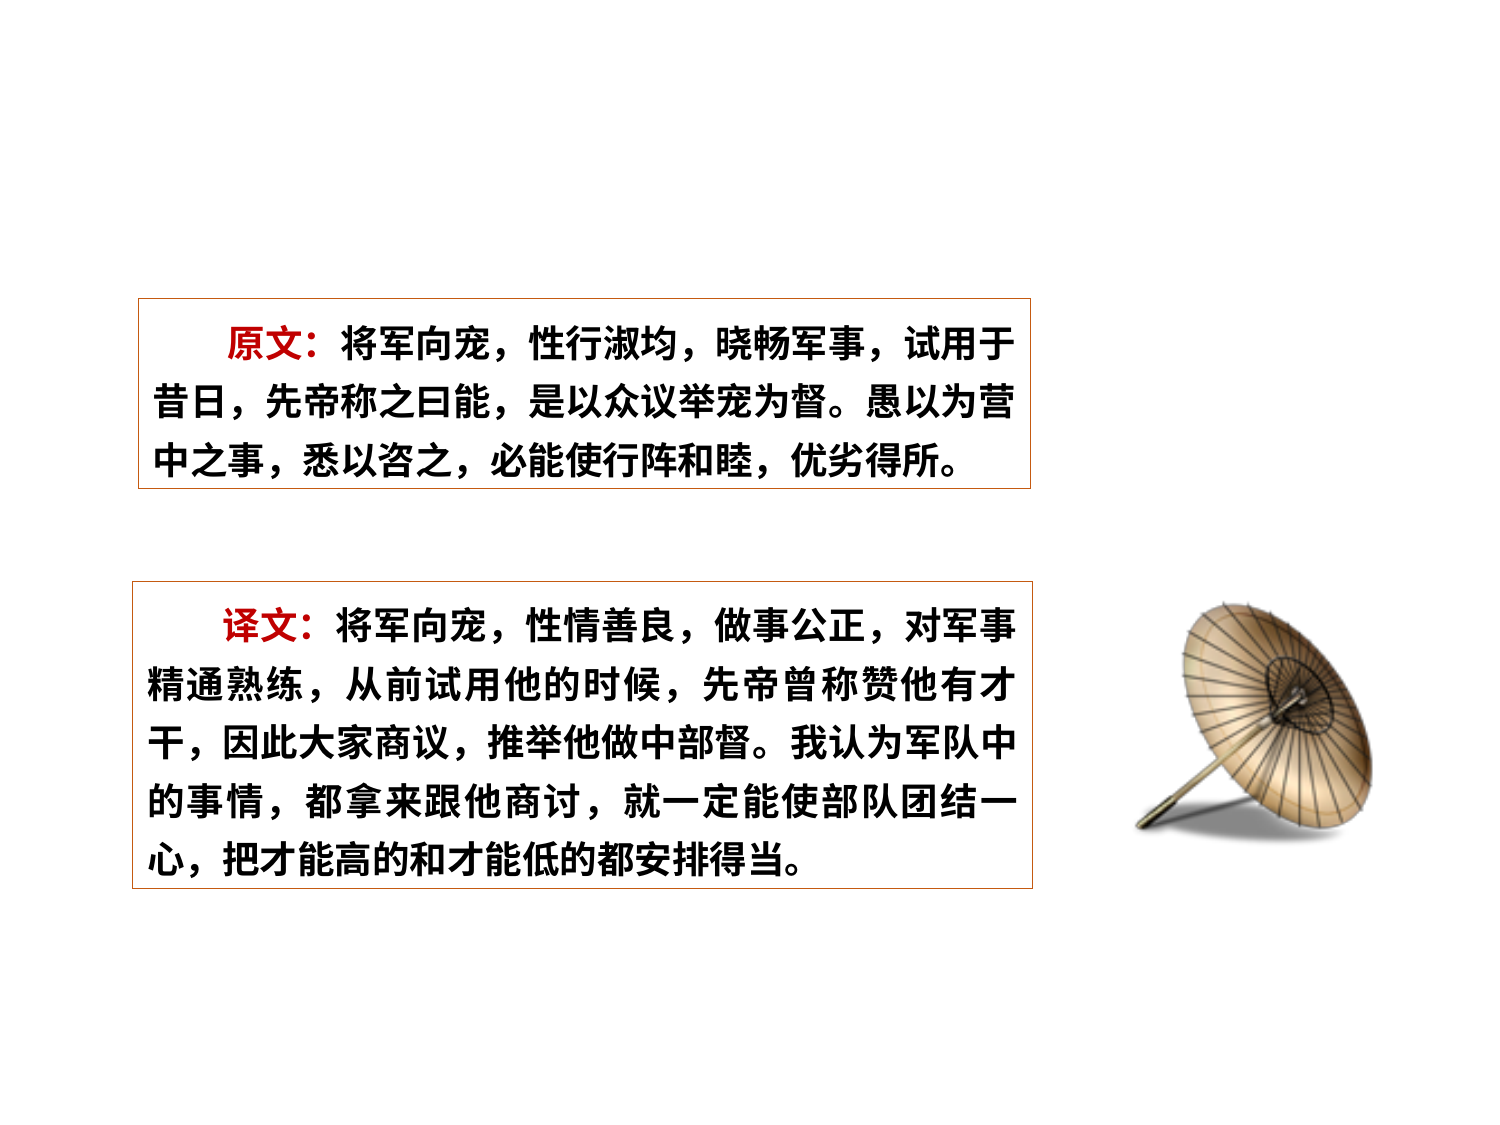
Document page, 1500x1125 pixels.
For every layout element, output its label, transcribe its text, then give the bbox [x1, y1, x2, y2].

text_box 译文：将军向宠，性情善良，做事公正，对军事精通熟练，从前试用他的时候，先帝曾称赞他有才干，因此大家商议，推举他做中部督。我认为军队中的事情，都拿来跟他商讨，就一定能使部队团结一心，把才能高的和才能低的都安排得当。 [132, 581, 1033, 889]
picture [1118, 575, 1404, 861]
text_box 原文：将军向宠，性行淑均，晓畅军事，试用于昔日，先帝称之曰能，是以众议举宠为督。愚以为营中之事，悉以咨之，必能使行阵和睦，优劣得所。 [138, 298, 1031, 489]
